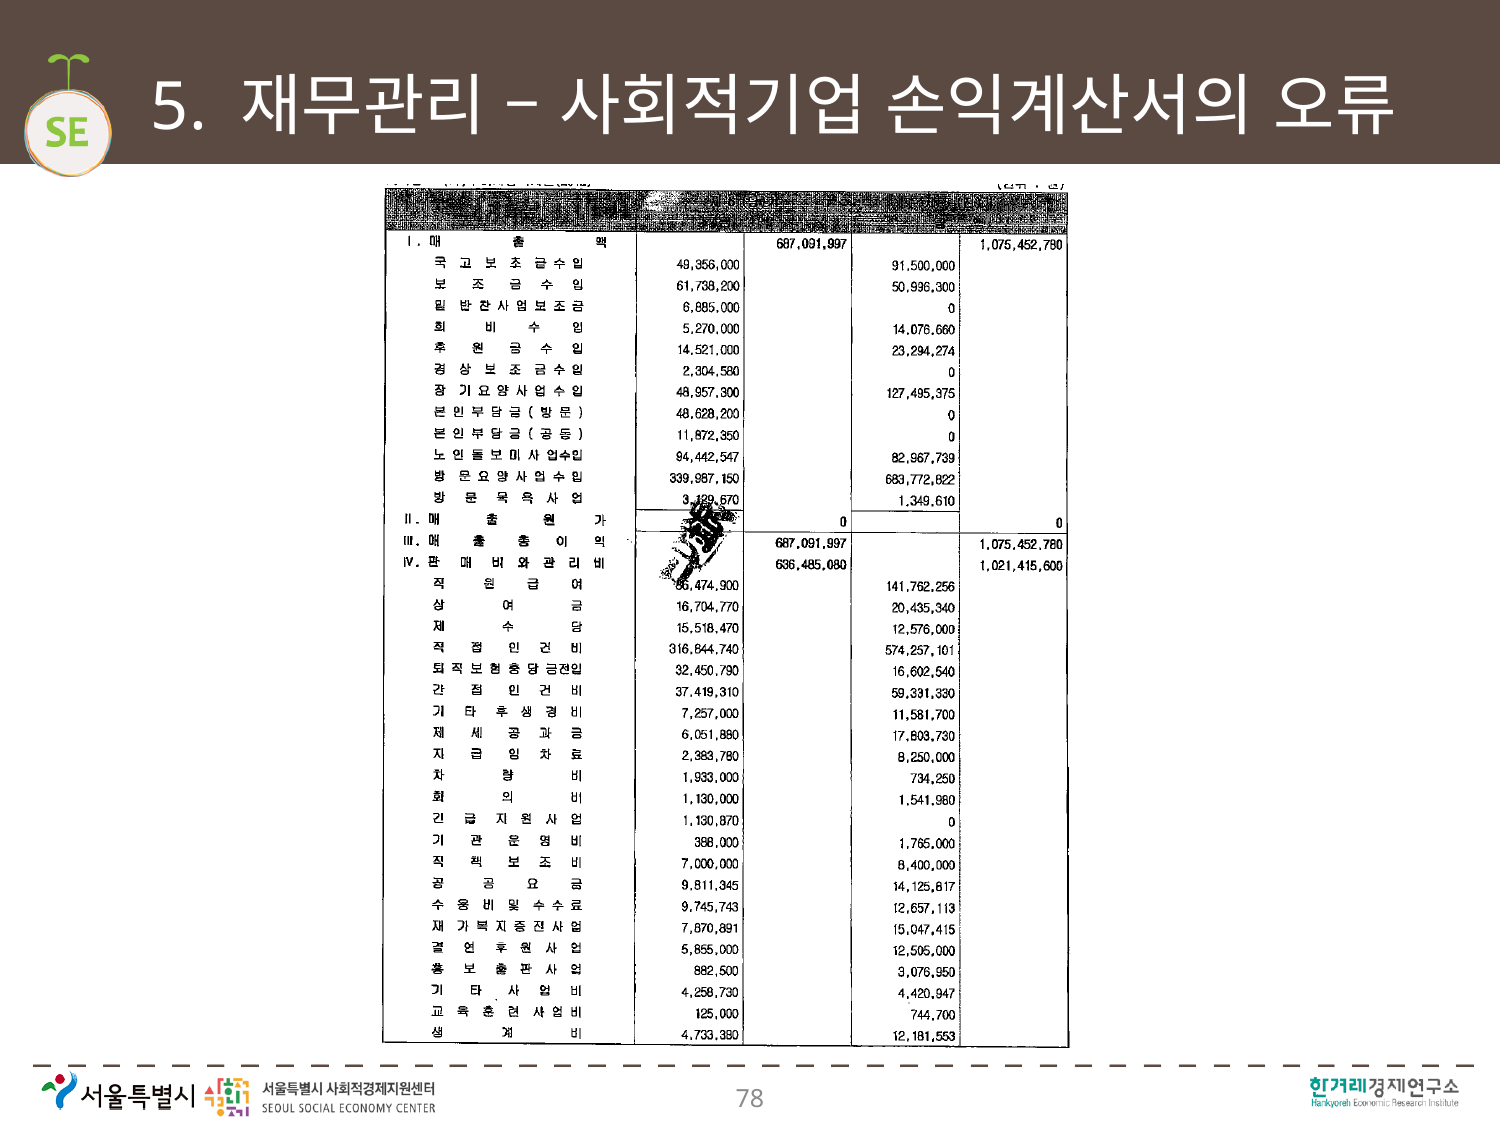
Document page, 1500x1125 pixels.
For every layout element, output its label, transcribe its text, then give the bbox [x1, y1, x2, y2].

title 5. 재무관리 – 사회적기업 손익계산서의 오류 [135, 45, 1463, 161]
slide_number 78 [696, 1069, 804, 1125]
picture [0, 0, 1500, 1125]
